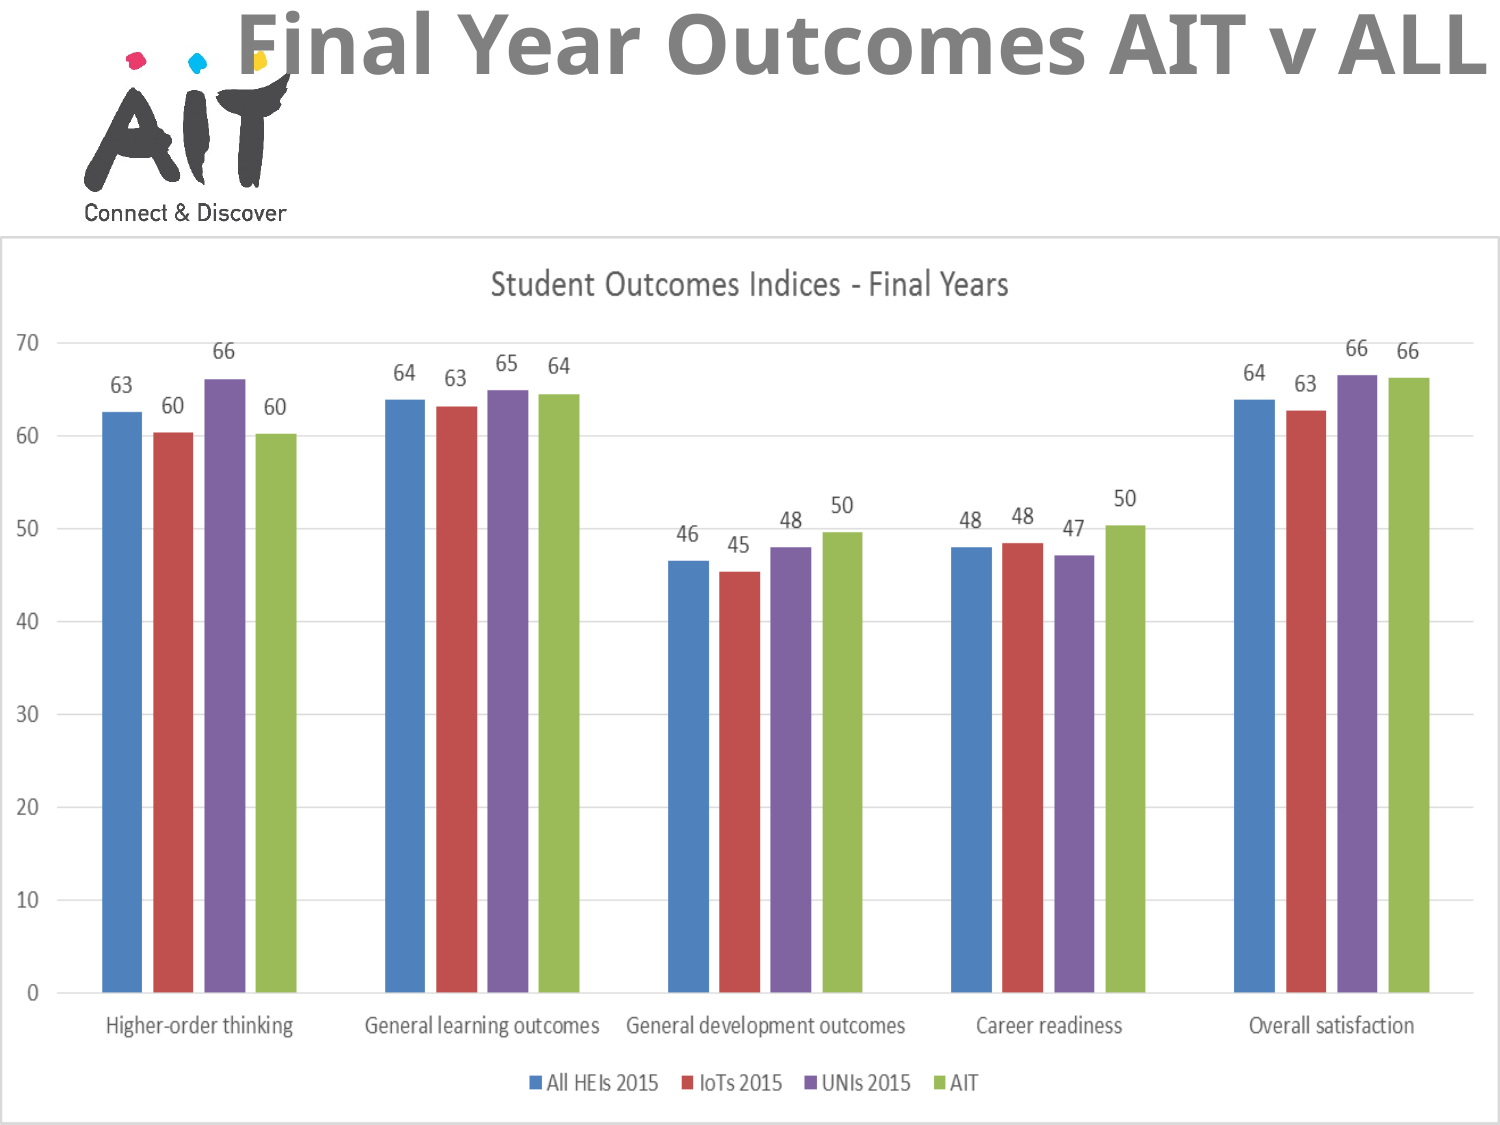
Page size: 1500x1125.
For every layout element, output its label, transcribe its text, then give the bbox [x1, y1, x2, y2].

picture [64, 46, 315, 233]
text_box Final Year Outcomes AIT v ALL [153, 0, 1500, 99]
picture [0, 236, 1500, 1125]
